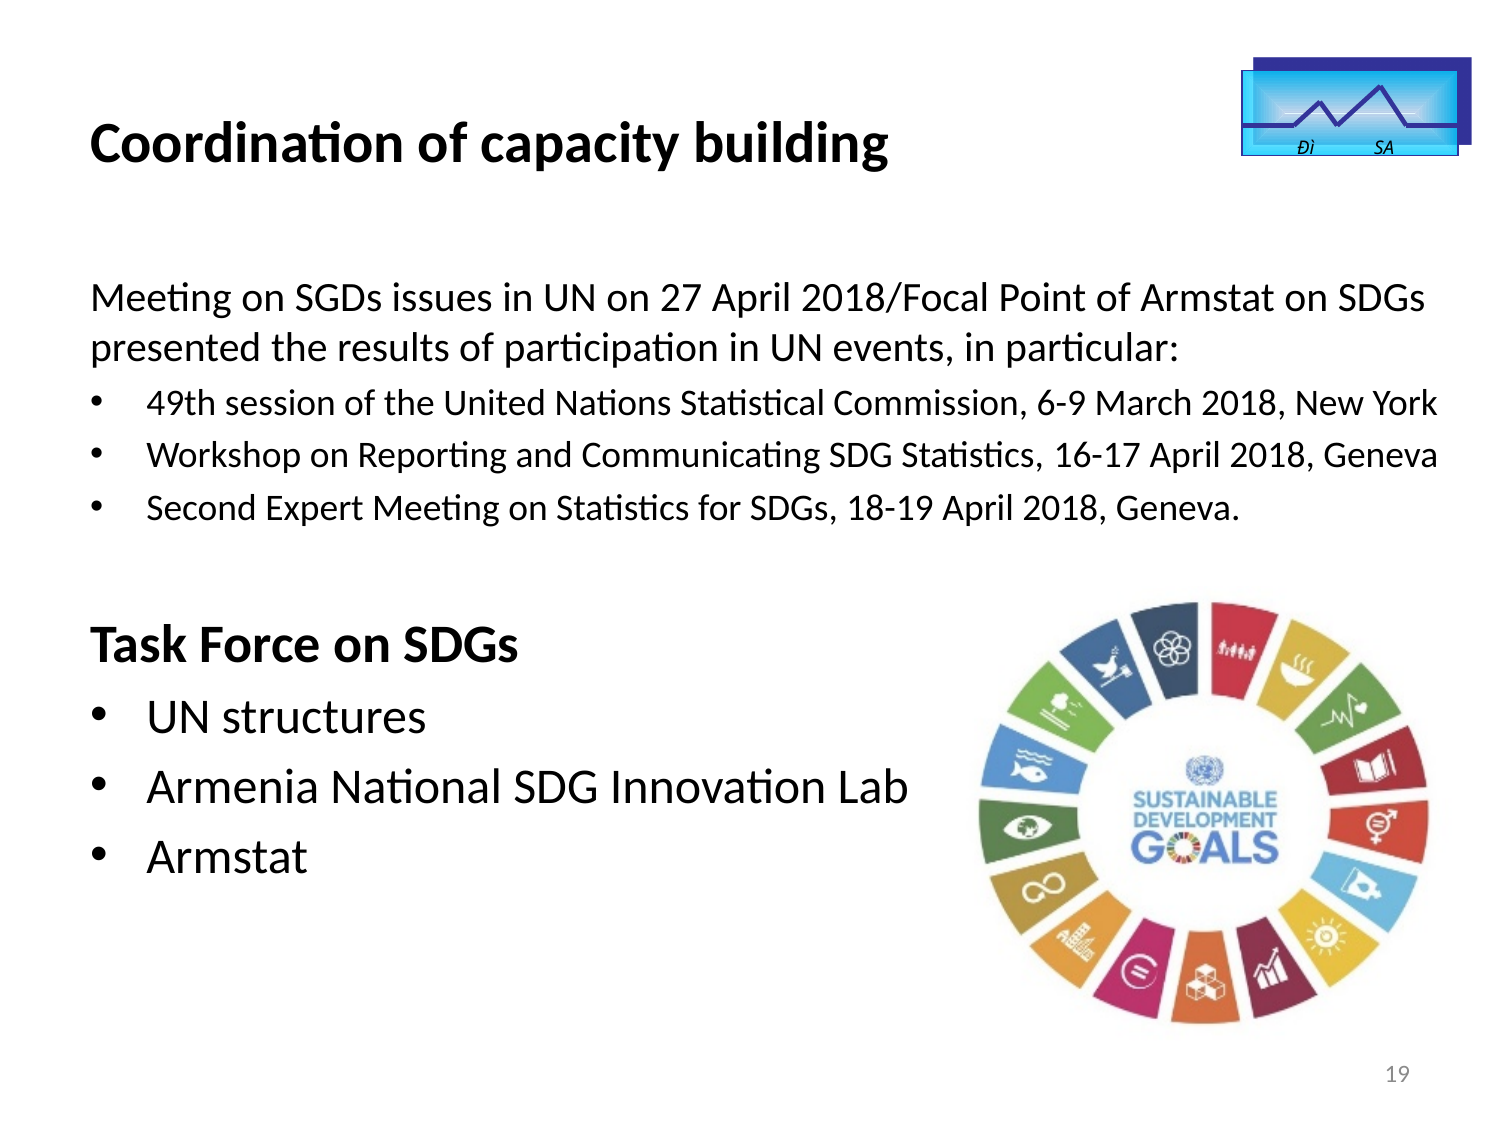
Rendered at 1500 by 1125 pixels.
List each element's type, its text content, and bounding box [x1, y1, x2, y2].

title Coordination of capacity building [75, 45, 1425, 233]
picture [926, 585, 1483, 1054]
list Meeting on SGDs issues in UN on 27 April 2018/Focal Point of Armstat on SDGs presented the results of participation in UN events, in particular: 49th session of the United Nations Statistical Commission, 6-9 March 2018, New York Workshop on Reporting and Communicating SDG Statistics, 16-17 April 2018, Geneva Second Expert Meeting on Statistics for SDGs, 18-19 April 2018, Geneva. Task Force on SDGs UN structures Armenia National SDG Innovation Lab Armstat [75, 262, 1483, 1005]
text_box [1241, 70, 1459, 168]
slide_number 19 [1074, 1062, 1425, 1103]
